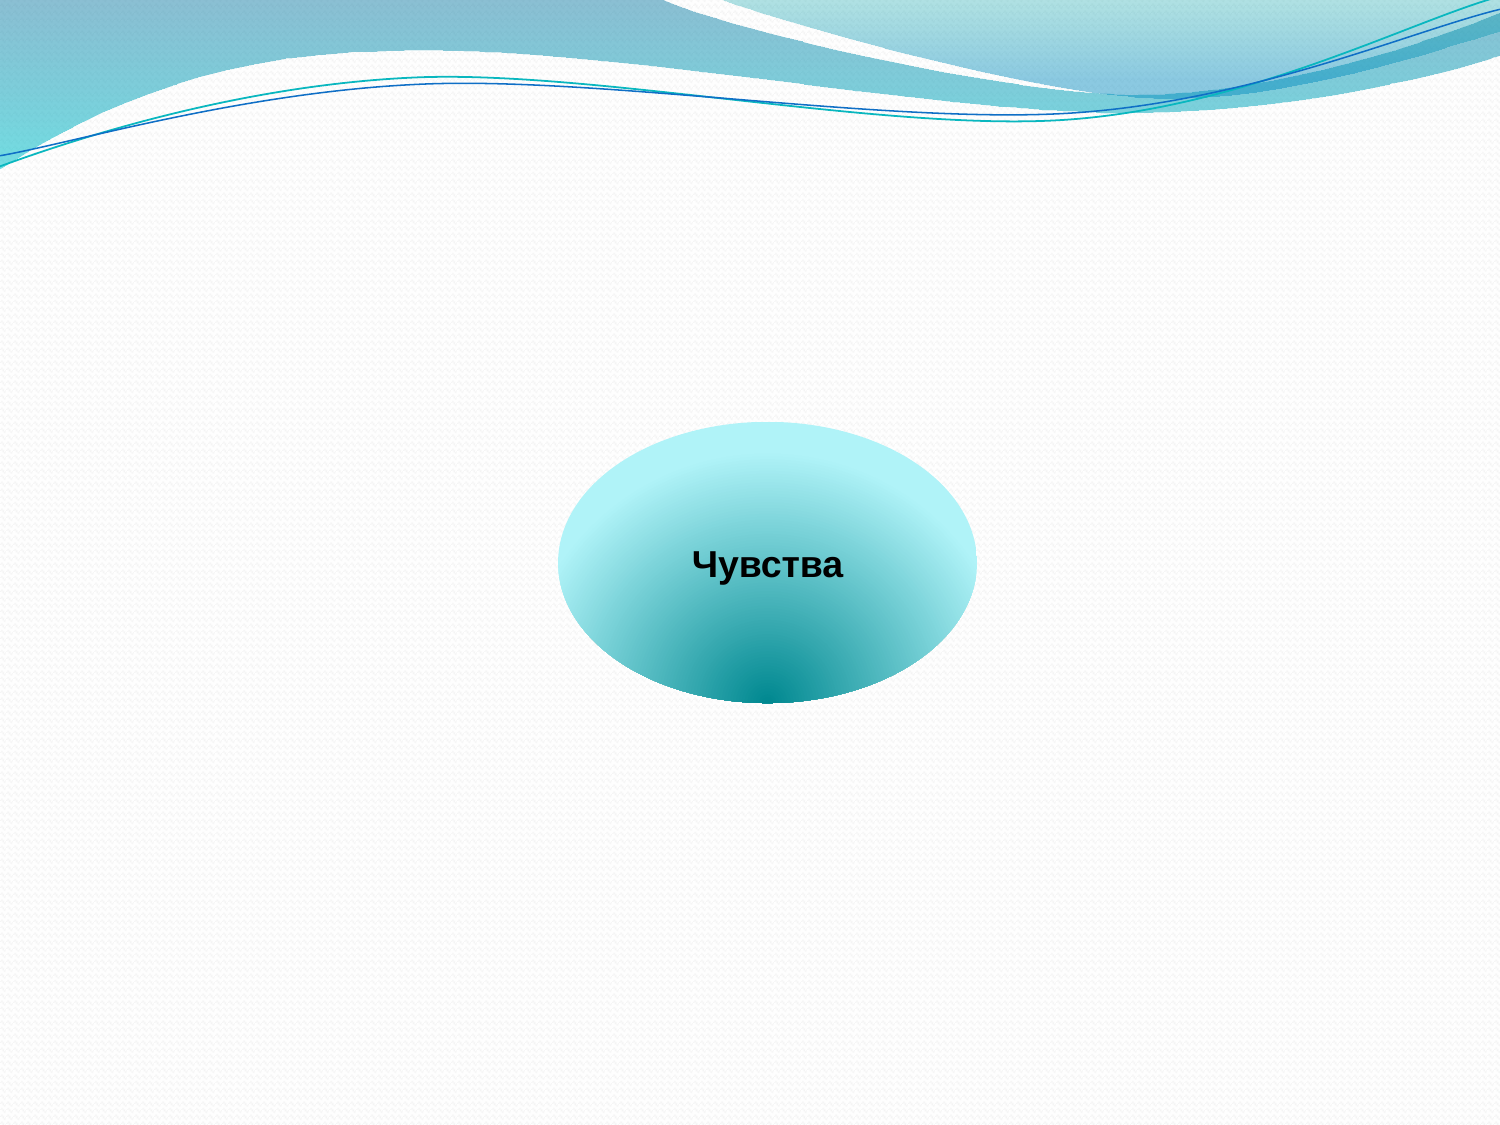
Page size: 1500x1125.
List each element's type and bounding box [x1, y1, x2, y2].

list [0, 0, 1500, 1125]
